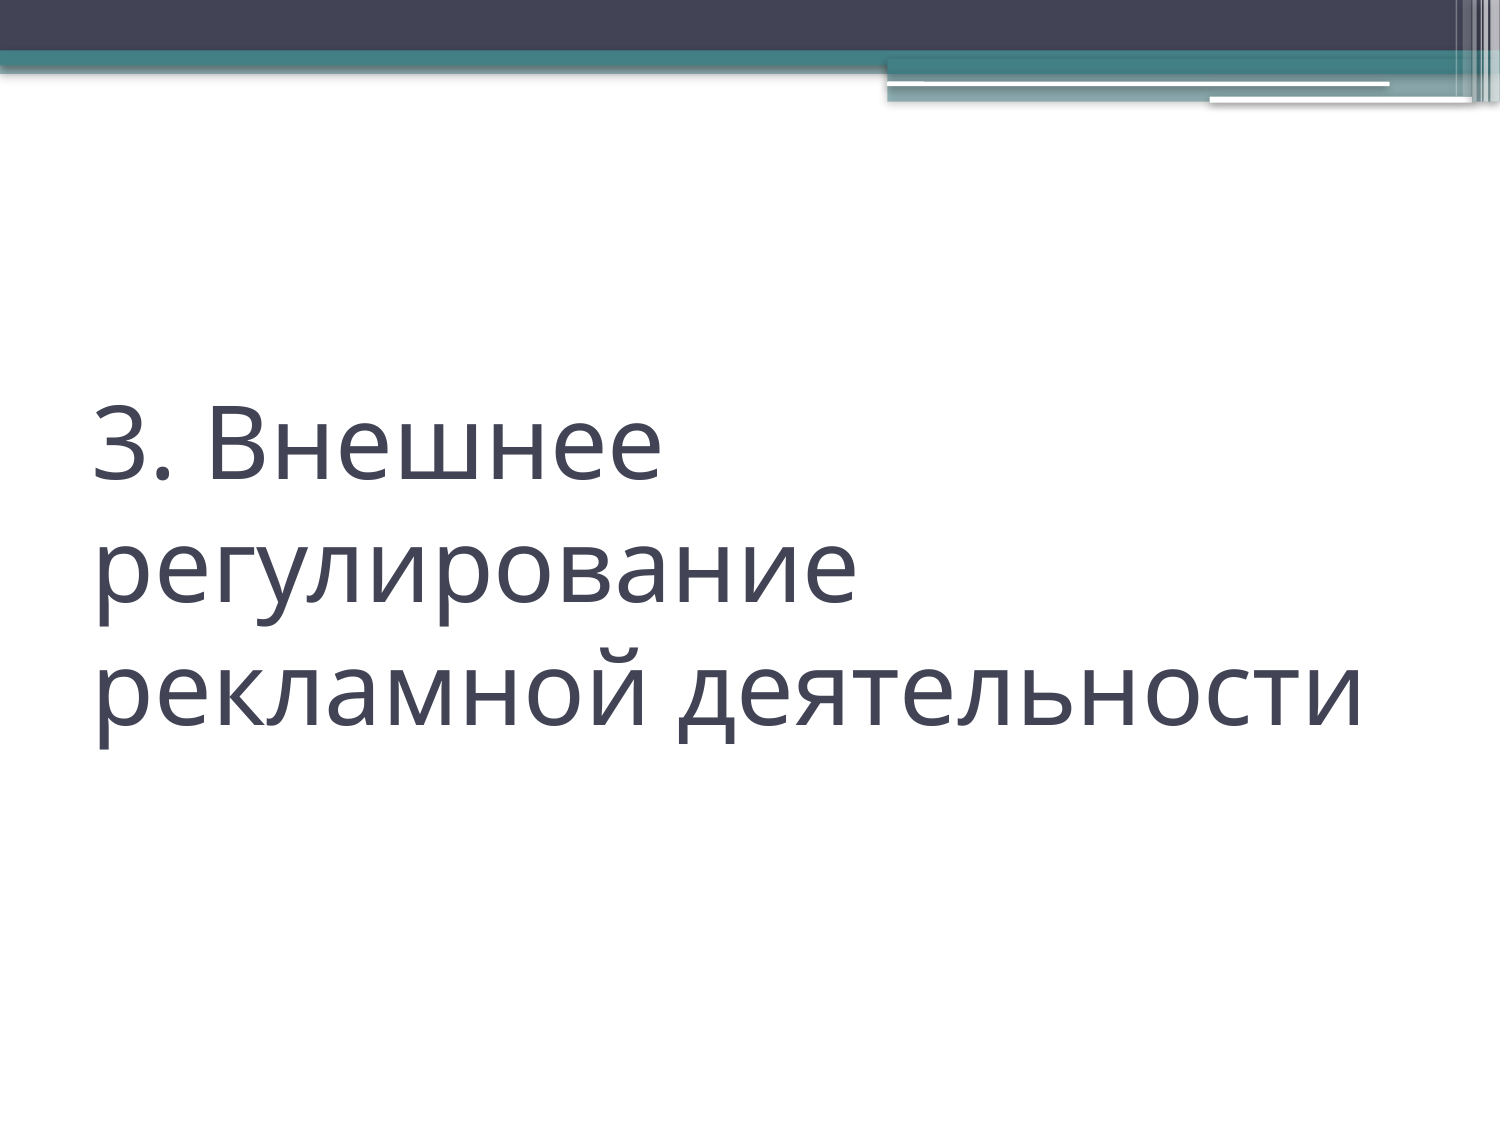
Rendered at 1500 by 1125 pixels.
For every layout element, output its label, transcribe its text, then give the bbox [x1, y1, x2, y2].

title 3. Внешнее регулирование рекламной деятельности [76, 326, 1427, 798]
